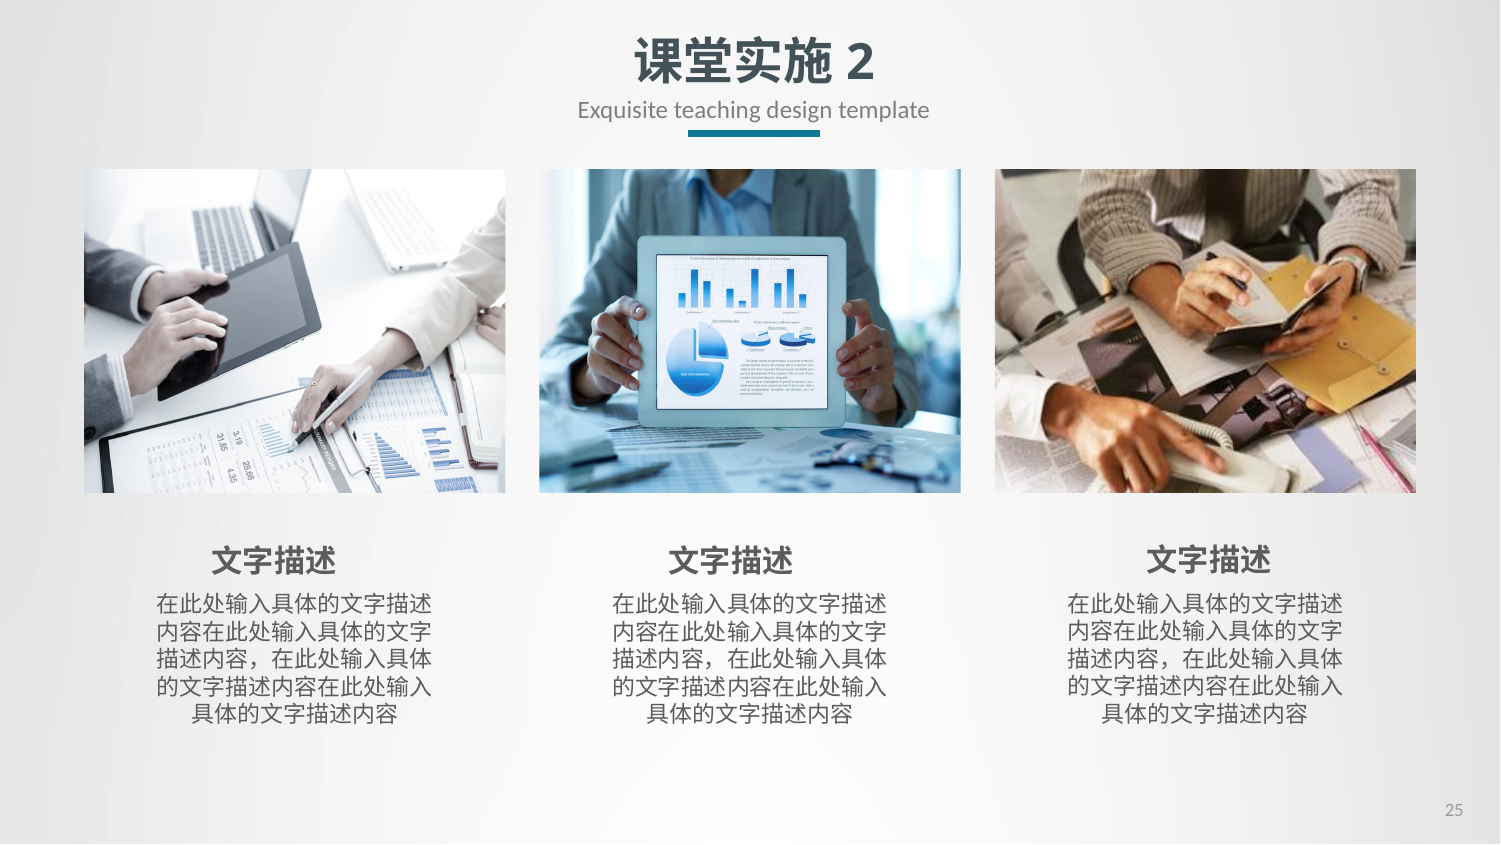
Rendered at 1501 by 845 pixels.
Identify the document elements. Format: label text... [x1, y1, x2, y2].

text_box [994, 169, 1417, 493]
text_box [1050, 532, 1361, 736]
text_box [595, 533, 905, 737]
slide_number 35 [1421, 785, 1476, 833]
text_box Exquisite teaching design template [566, 88, 943, 130]
text_box [538, 169, 962, 493]
text_box [83, 169, 506, 493]
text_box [140, 533, 450, 737]
title 课堂实施2 [230, 0, 1279, 120]
picture [0, 0, 1501, 844]
